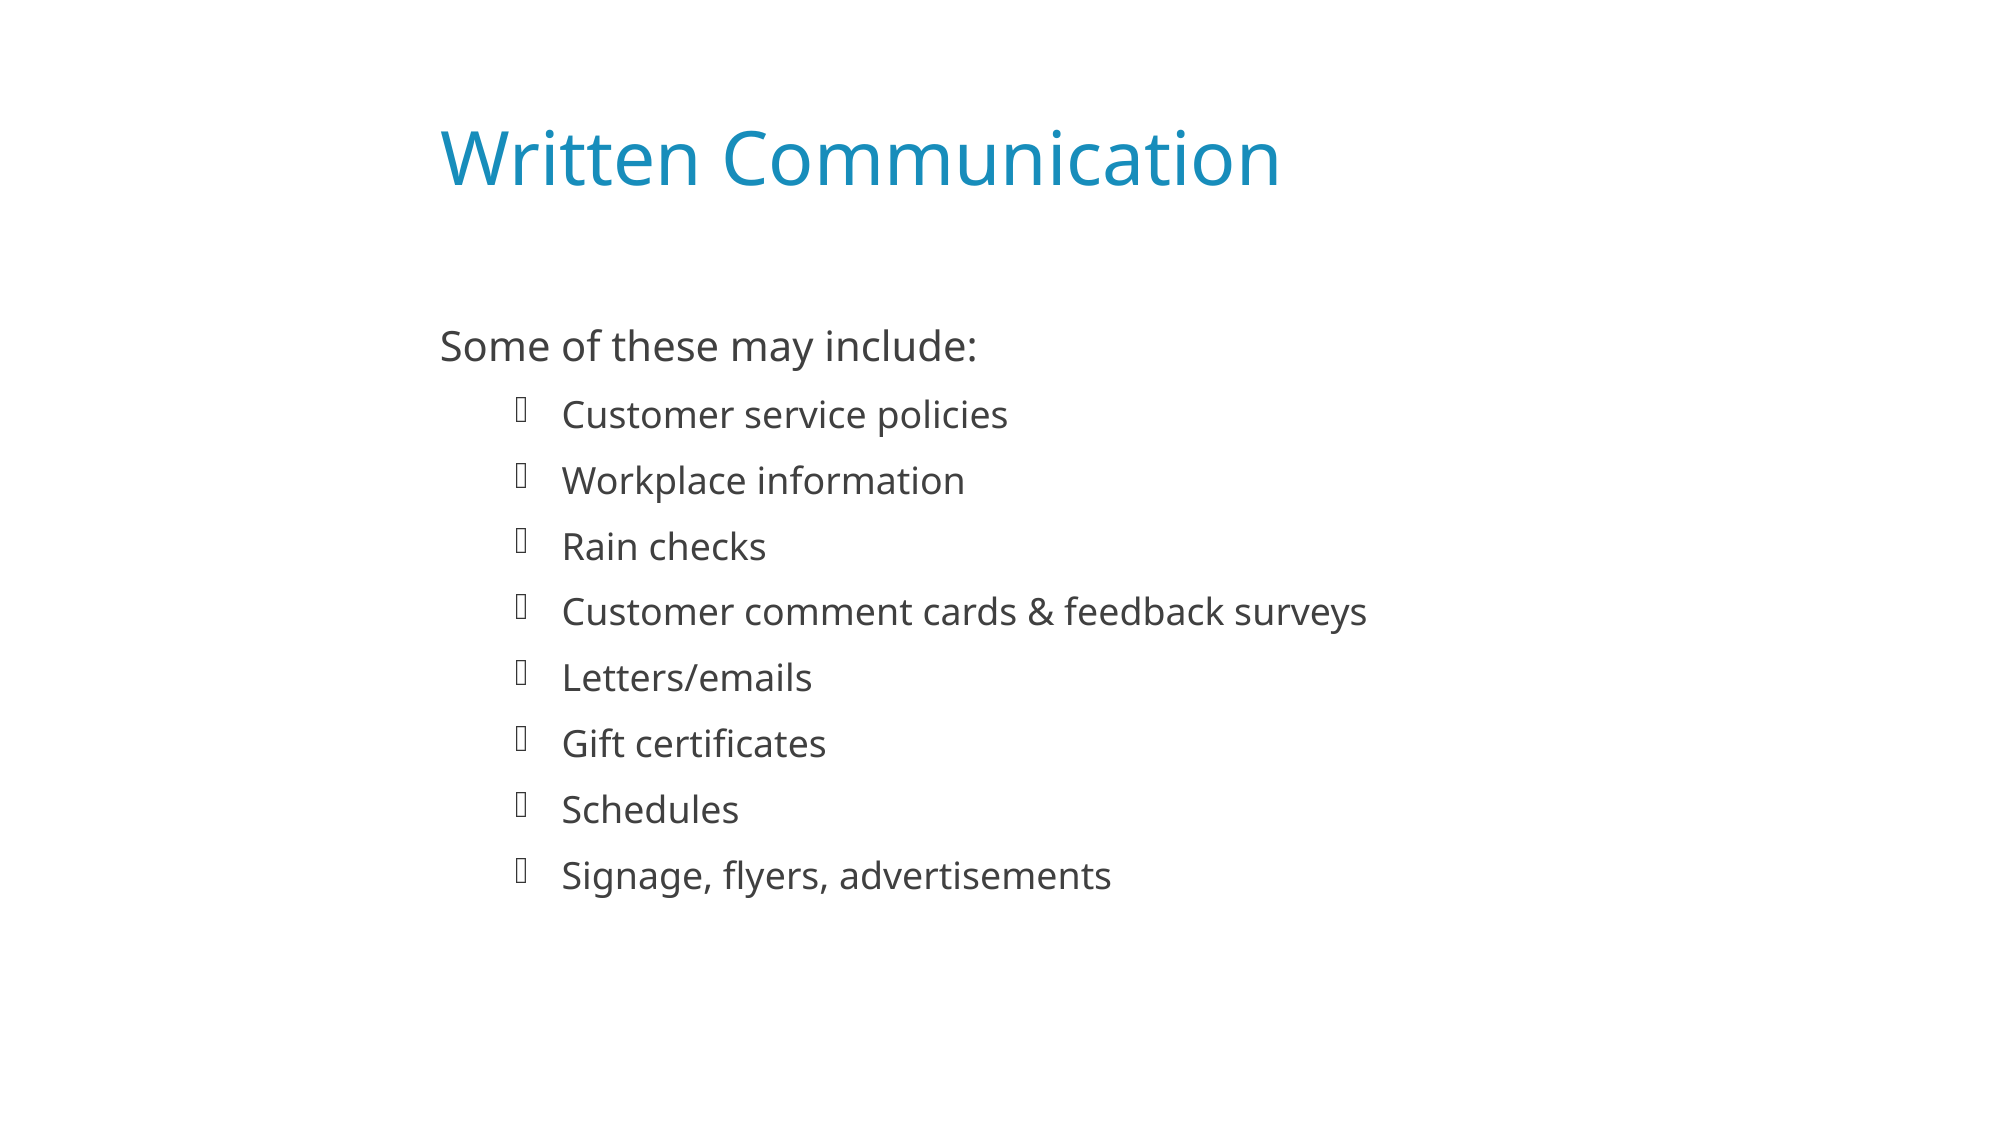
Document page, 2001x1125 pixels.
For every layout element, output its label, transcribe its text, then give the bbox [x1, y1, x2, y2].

title Written Communication [425, 102, 1888, 312]
list Some of these may include: Customer service policies Workplace information Rain checks Customer comment cards & feedback surveys Letters/emails Gift certificates Schedules Signage, flyers, advertisements [424, 312, 1888, 1036]
